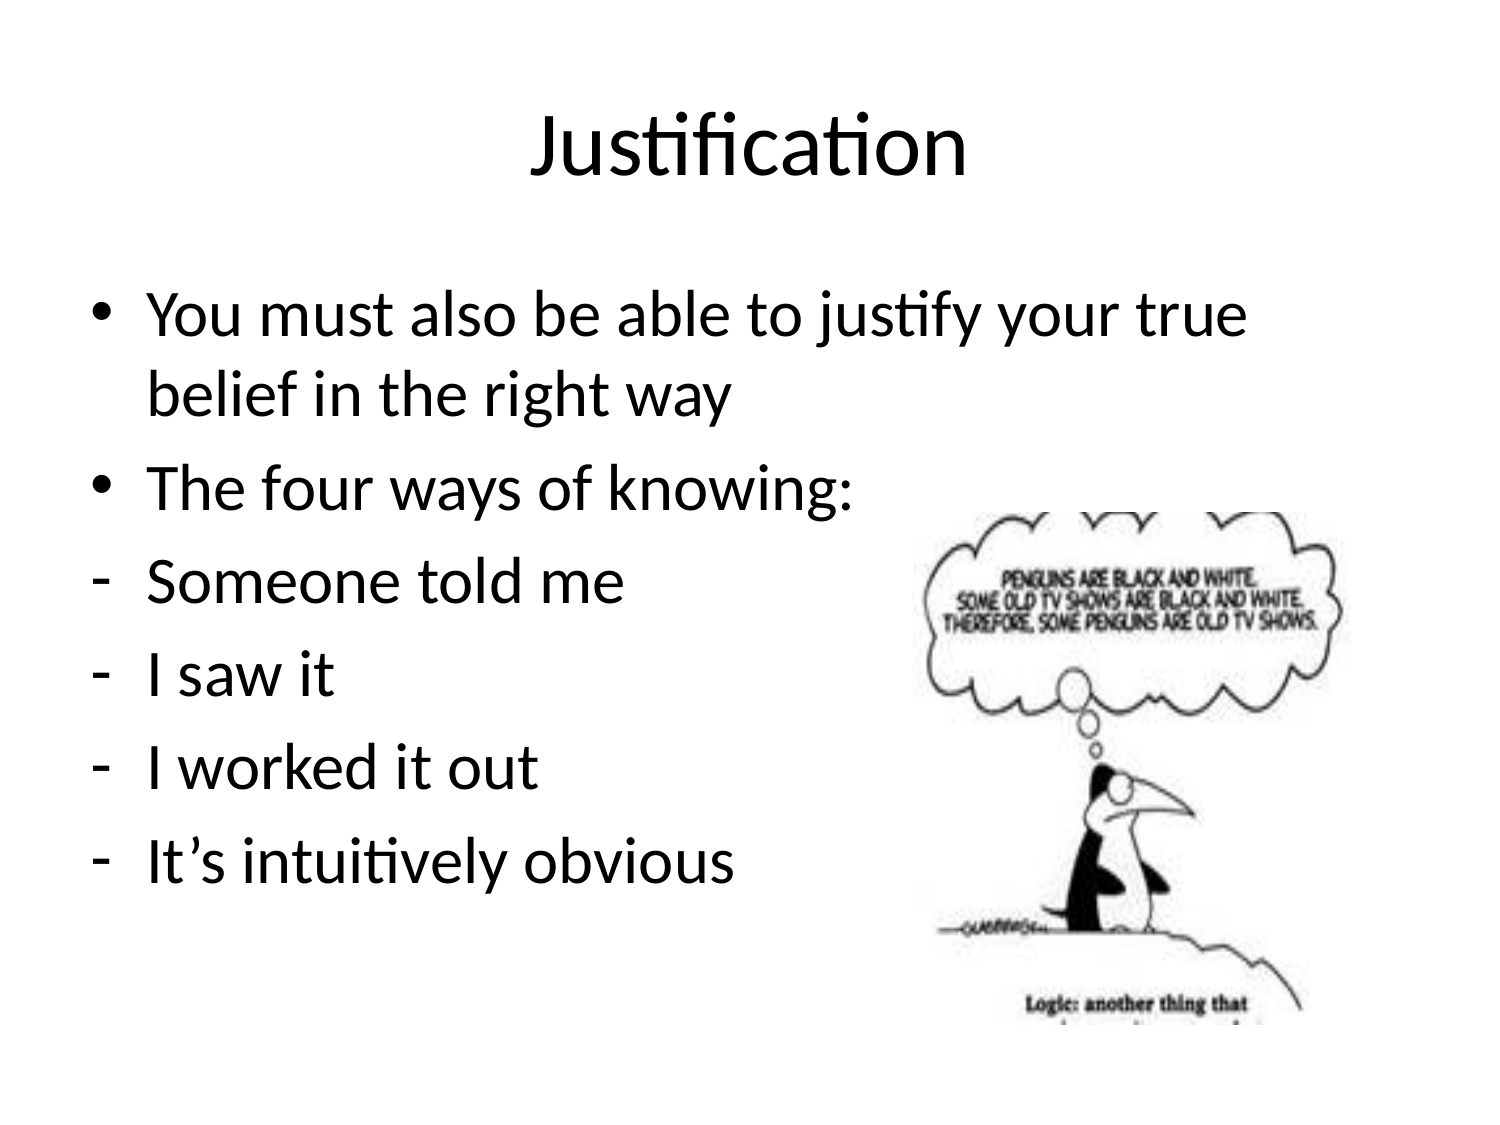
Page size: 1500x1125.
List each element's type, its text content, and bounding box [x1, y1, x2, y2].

picture [912, 512, 1362, 1026]
list You must also be able to justify your true belief in the right way The four ways of knowing: Someone told me I saw it I worked it out It’s intuitively obvious [75, 262, 1425, 1005]
title Justification [75, 45, 1425, 233]
